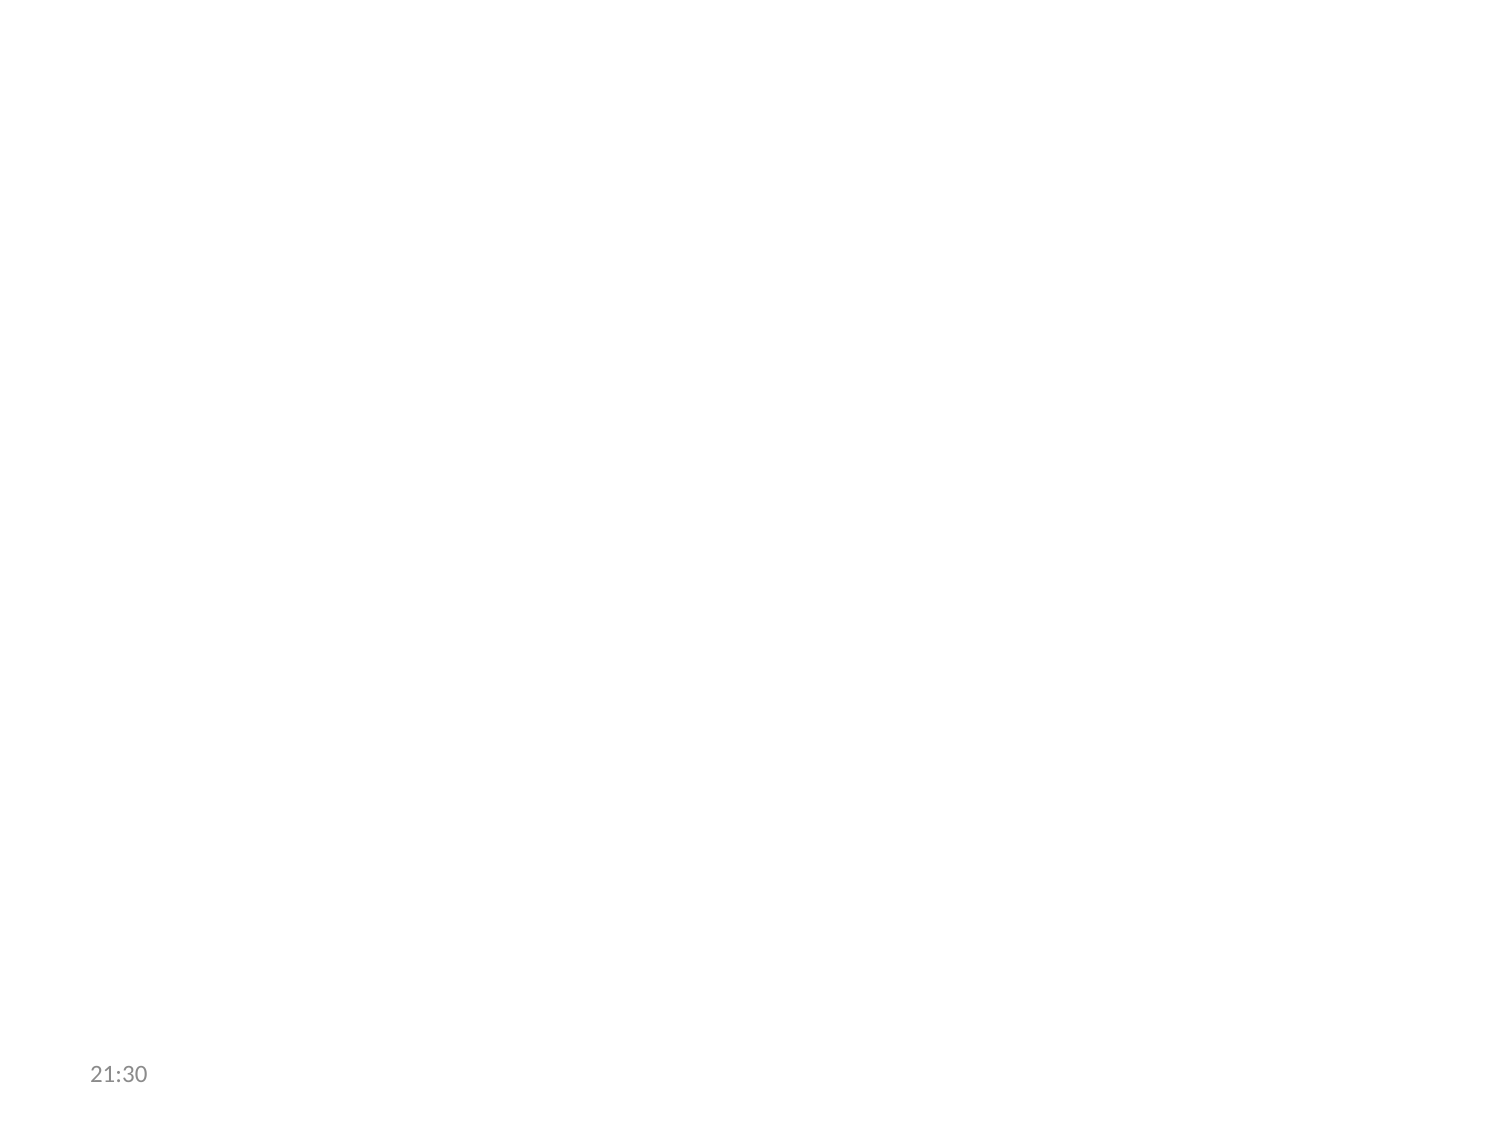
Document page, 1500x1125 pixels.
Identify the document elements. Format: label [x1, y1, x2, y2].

slide_number [75, 1042, 425, 1103]
